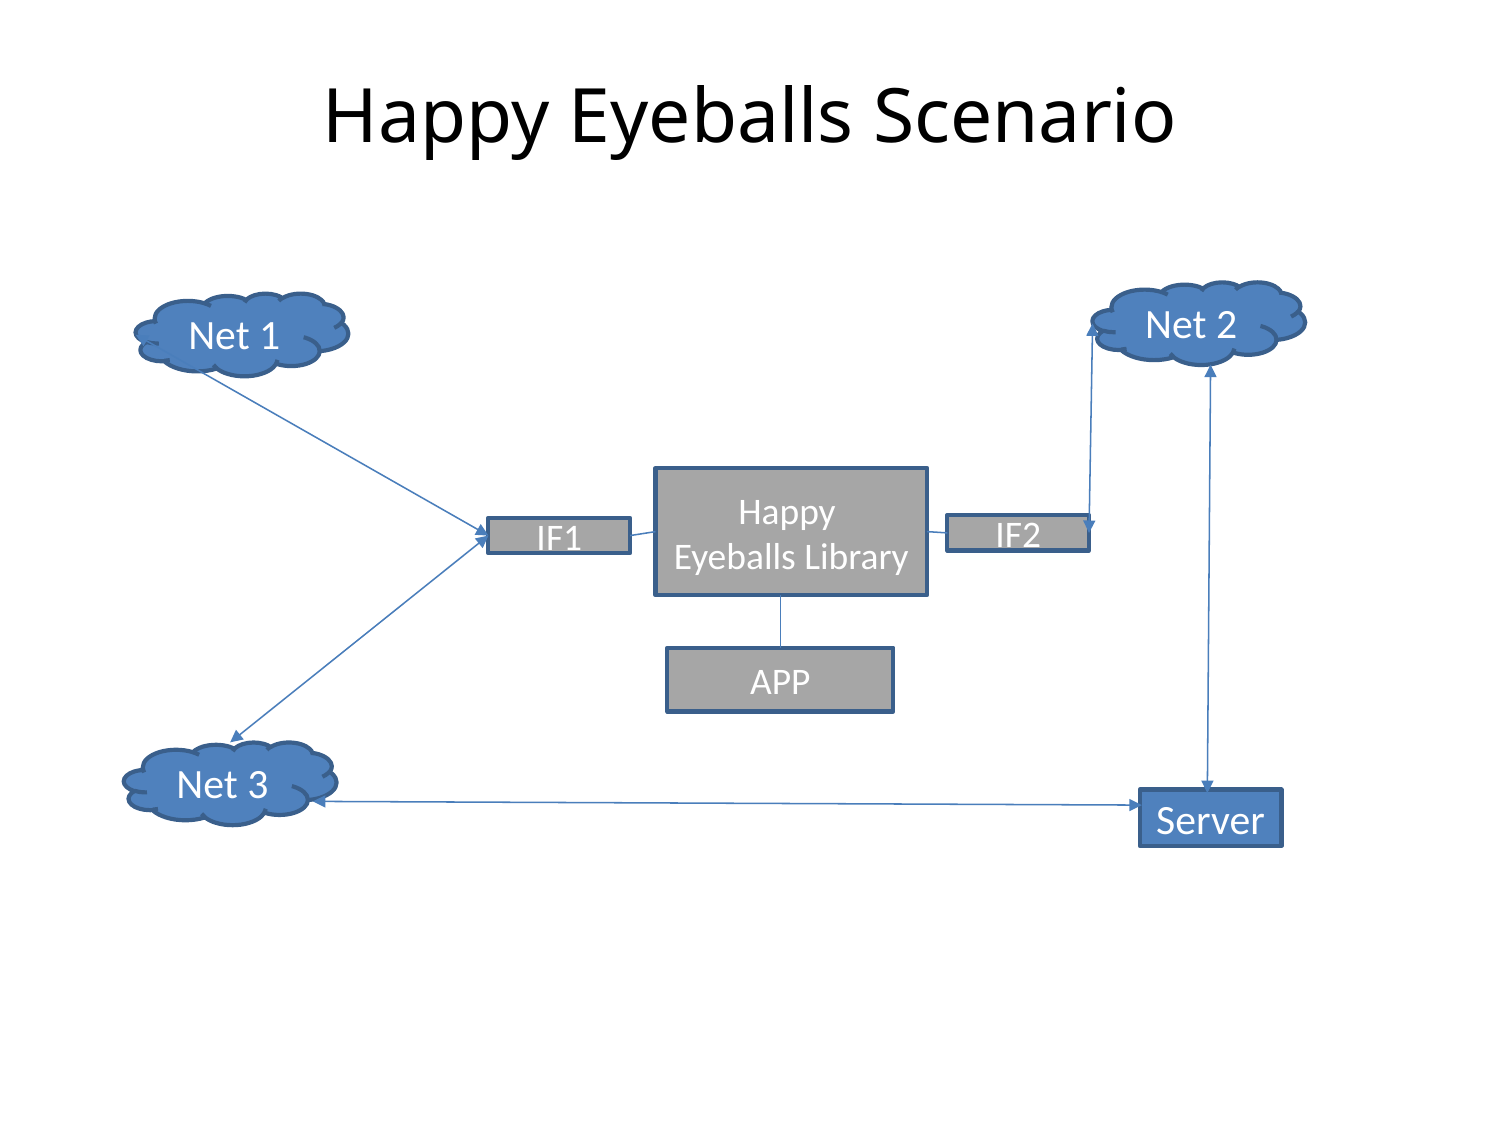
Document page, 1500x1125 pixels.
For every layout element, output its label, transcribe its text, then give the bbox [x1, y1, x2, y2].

text_box APP [665, 646, 895, 714]
text_box Server [1138, 787, 1284, 848]
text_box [629, 531, 656, 536]
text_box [336, 535, 489, 784]
text_box Net 3 [121, 740, 337, 828]
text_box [1207, 364, 1211, 794]
title Happy Eyeballs Scenario [75, 19, 1425, 207]
text_box Net 1 [133, 291, 351, 378]
text_box IF2 [945, 513, 1091, 553]
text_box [312, 801, 1142, 806]
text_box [1088, 364, 1200, 534]
text_box IF1 [493, 516, 632, 555]
text_box Happy Eyeballs Library [653, 466, 929, 597]
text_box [241, 375, 489, 536]
text_box Net 2 [1090, 280, 1308, 367]
